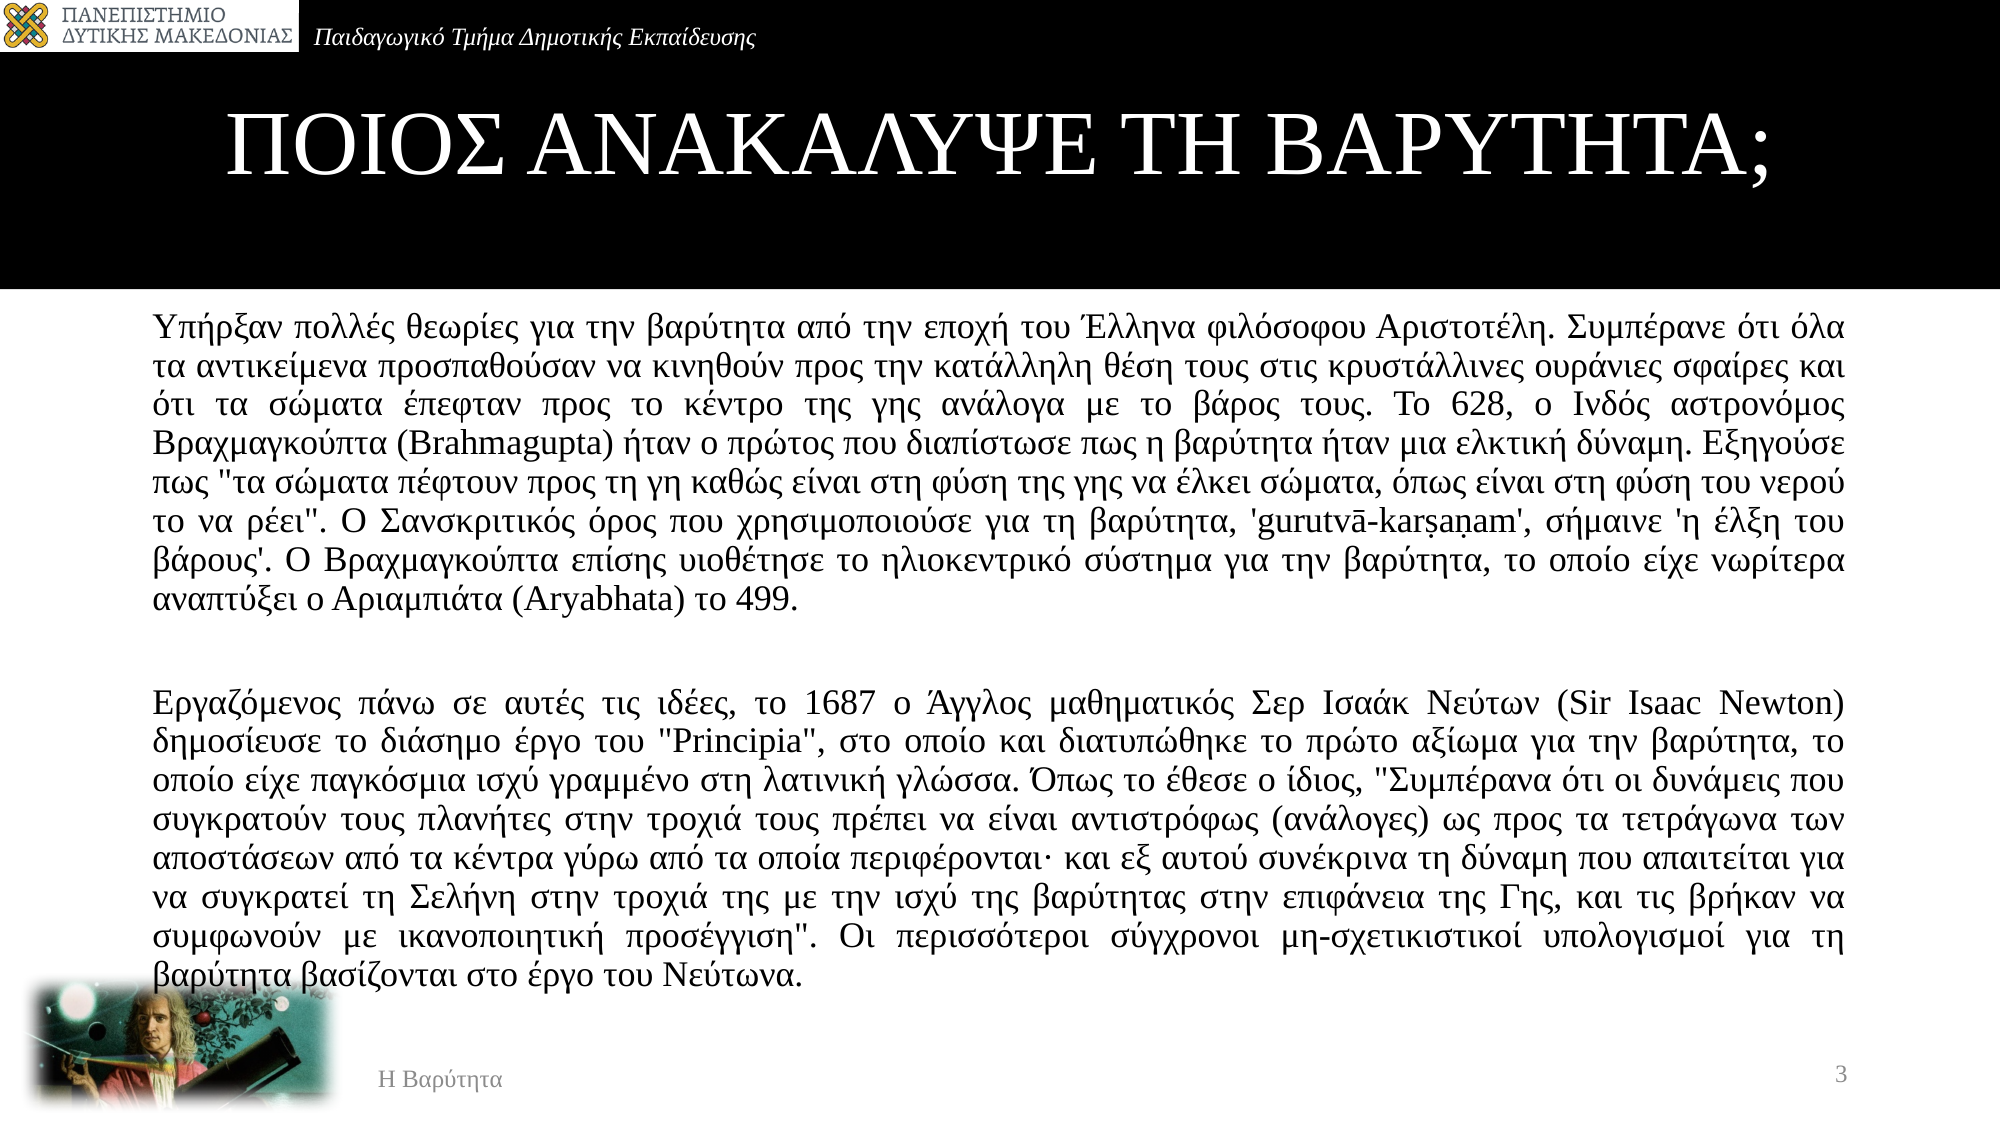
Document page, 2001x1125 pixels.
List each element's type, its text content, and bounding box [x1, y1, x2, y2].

picture [49, 1001, 314, 1085]
title ΠΟΙΟΣ ΑΝΑΚΑΛΥΨΕ ΤΗ ΒΑΡΥΤΗΤΑ; [0, 0, 2000, 290]
picture [0, 0, 299, 52]
text_box Παιδαγωγικό Τμήμα Δημοτικής Εκπαίδευσης [298, 13, 782, 58]
list Υπήρξαν πολλές θεωρίες για την βαρύτητα από την εποχή του Έλληνα φιλόσοφου Αριστοτέλη. Συμπέρανε ότι όλα τα αντικείμενα προσπαθούσαν να κινηθούν προς την κατάλληλη θέση τους στις κρυστάλλινες ουράνιες σφαίρες και ότι τα σώματα έπεφταν προς το κέντρο της γης ανάλογα με το βάρος τους. Το 628, ο Ινδός αστρονόμος Βραχμαγκούπτα (Brahmagupta) ήταν ο πρώτος που διαπίστωσε πως η βαρύτητα ήταν μια ελκτική δύναμη. Εξηγούσε πως "τα σώματα πέφτουν προς τη γη καθώς είναι στη φύση της γης να έλκει σώματα, όπως είναι στη φύση του νερού το να ρέει". Ο Σανσκριτικός όρος που χρησιμοποιούσε για τη βαρύτητα, 'gurutvā-karṣaṇam', σήμαινε 'η έλξη του βάρους'. Ο Βραχμαγκούπτα επίσης υιοθέτησε το ηλιοκεντρικό σύστημα για την βαρύτητα, το οποίο είχε νωρίτερα αναπτύξει ο Αριαμπιάτα (Aryabhata) το 499. Εργαζόμενος πάνω σε αυτές τις ιδέες, το 1687 ο Άγγλος μαθηματικός Σερ Ισαάκ Νεύτων (Sir Isaac Newton) δημοσίευσε το διάσημο έργο του "Principia", στο οποίο και διατυπώθηκε το πρώτο αξίωμα για την βαρύτητα, το οποίο είχε παγκόσμια ισχύ γραμμένο στη λατινική γλώσσα. Όπως το έθεσε ο ίδιος, "Συμπέρανα ότι οι δυνάμεις που συγκρατούν τους πλανήτες στην τροχιά τους πρέπει να είναι αντιστρόφως (ανάλογες) ως προς τα τετράγωνα των αποστάσεων από τα κέντρα γύρω από τα οποία περιφέρονται· και εξ αυτού συνέκρινα τη δύναμη που απαιτείται για να συγκρατεί τη Σελήνη στην τροχιά της με την ισχύ της βαρύτητας στην επιφάνεια της Γης, και τις βρήκαν να συμφωνούν με ικανοποιητική προσέγγιση". Οι περισσότεροι σύγχρονοι μη-σχετικιστικοί υπολογισμοί για τη βαρύτητα βασίζονται στο έργο του Νεύτωνα. [137, 299, 1863, 1014]
slide_number 3 [1412, 1042, 1863, 1103]
footer Η Βαρύτητα [106, 1048, 782, 1108]
